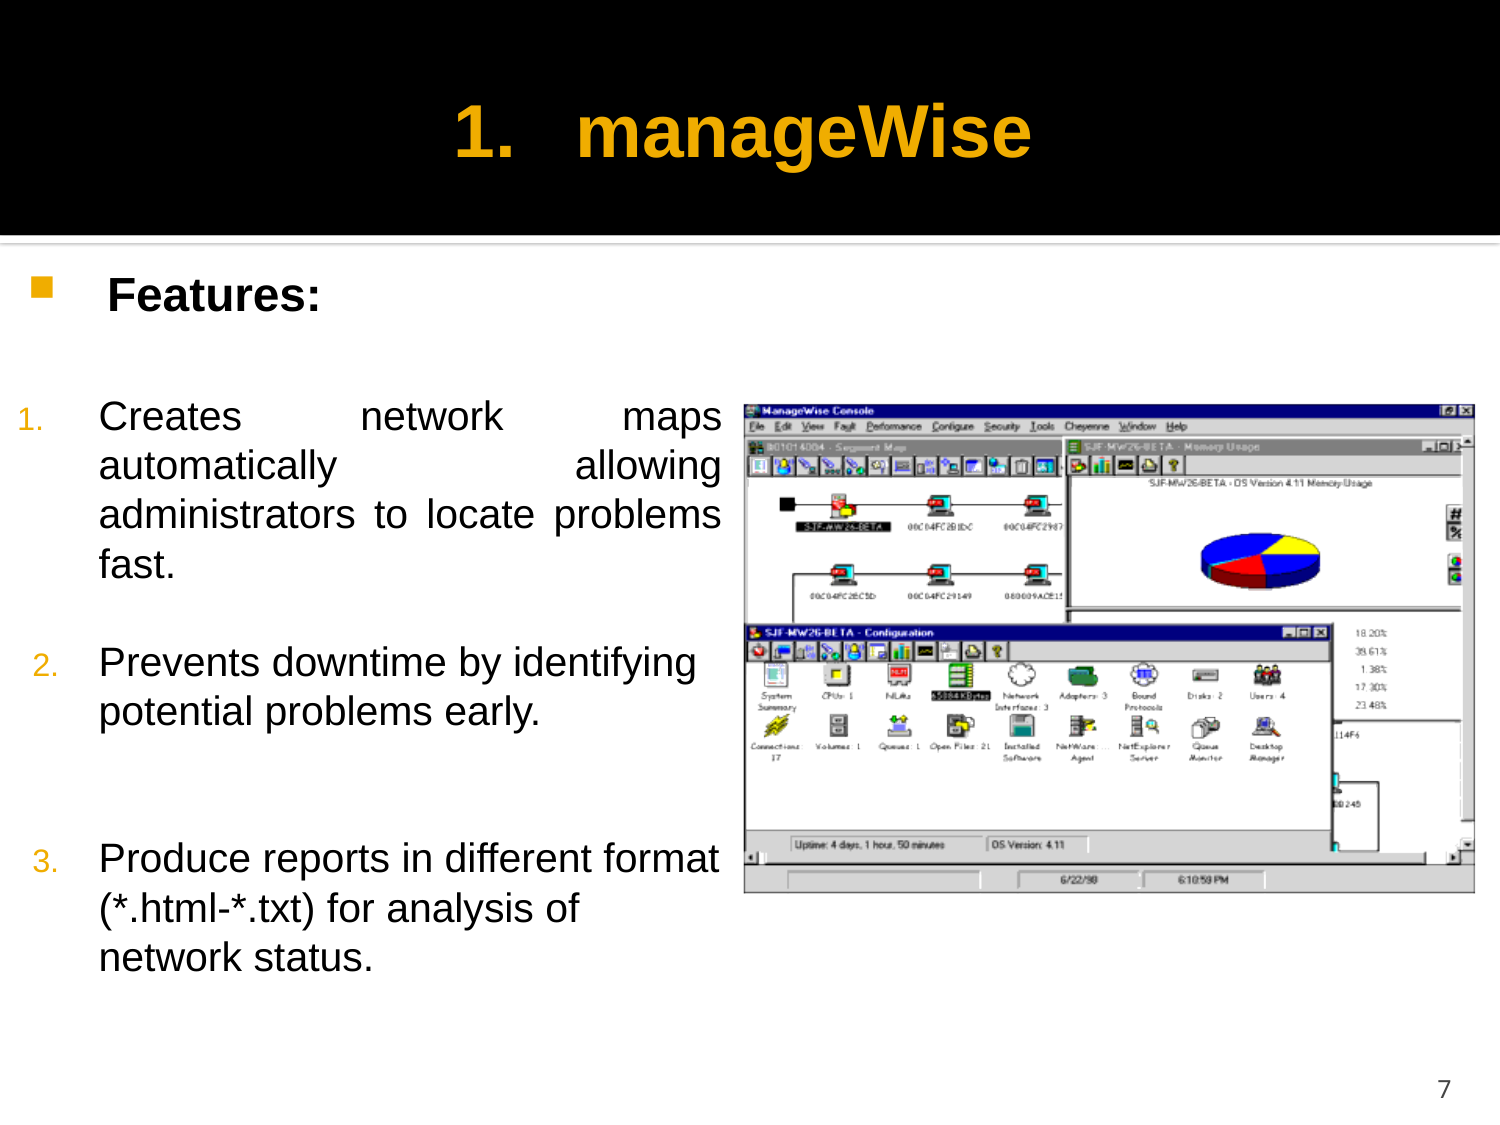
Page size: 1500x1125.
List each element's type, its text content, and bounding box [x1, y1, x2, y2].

slide_number 7 [1345, 1062, 1467, 1108]
title manageWise [75, 24, 1425, 231]
list Features: Creates network maps automatically allowing administrators to locate problems fast. Prevents downtime by identifying potential problems early. Produce reports in different format (*.html-*.txt) for analysis of network status. [0, 237, 738, 996]
picture [724, 387, 1500, 900]
